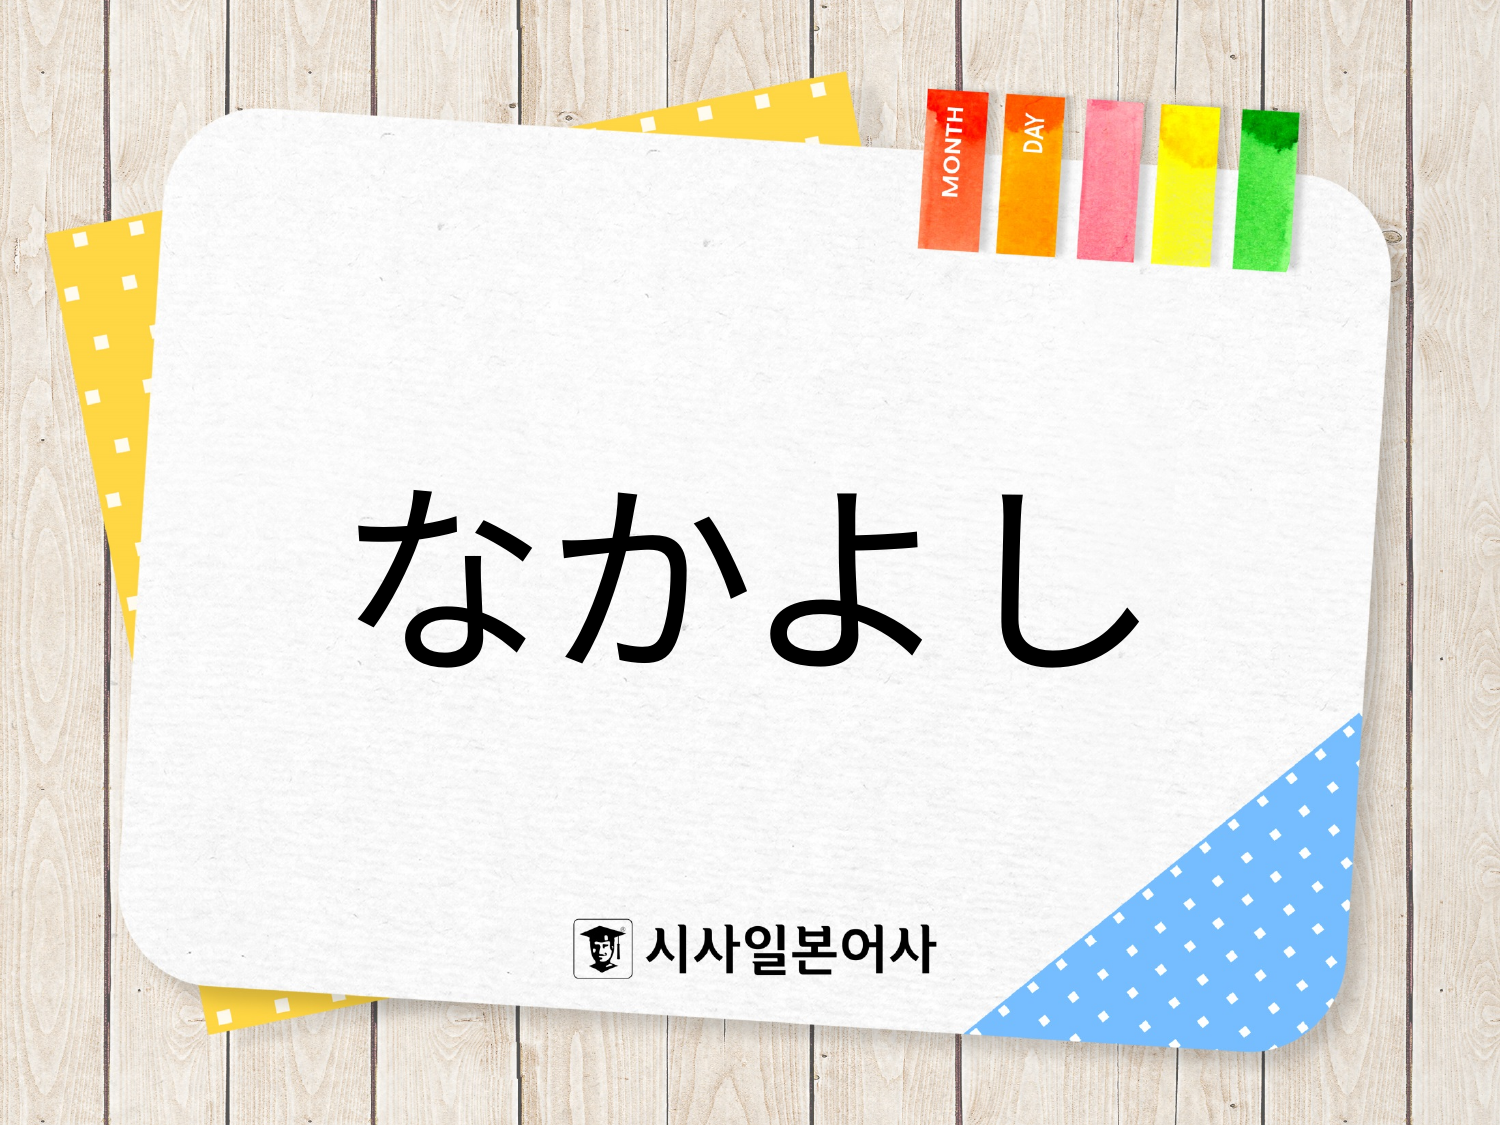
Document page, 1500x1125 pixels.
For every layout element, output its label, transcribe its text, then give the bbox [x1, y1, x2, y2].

picture [0, 0, 1500, 1125]
title なかよし [75, 338, 1425, 811]
